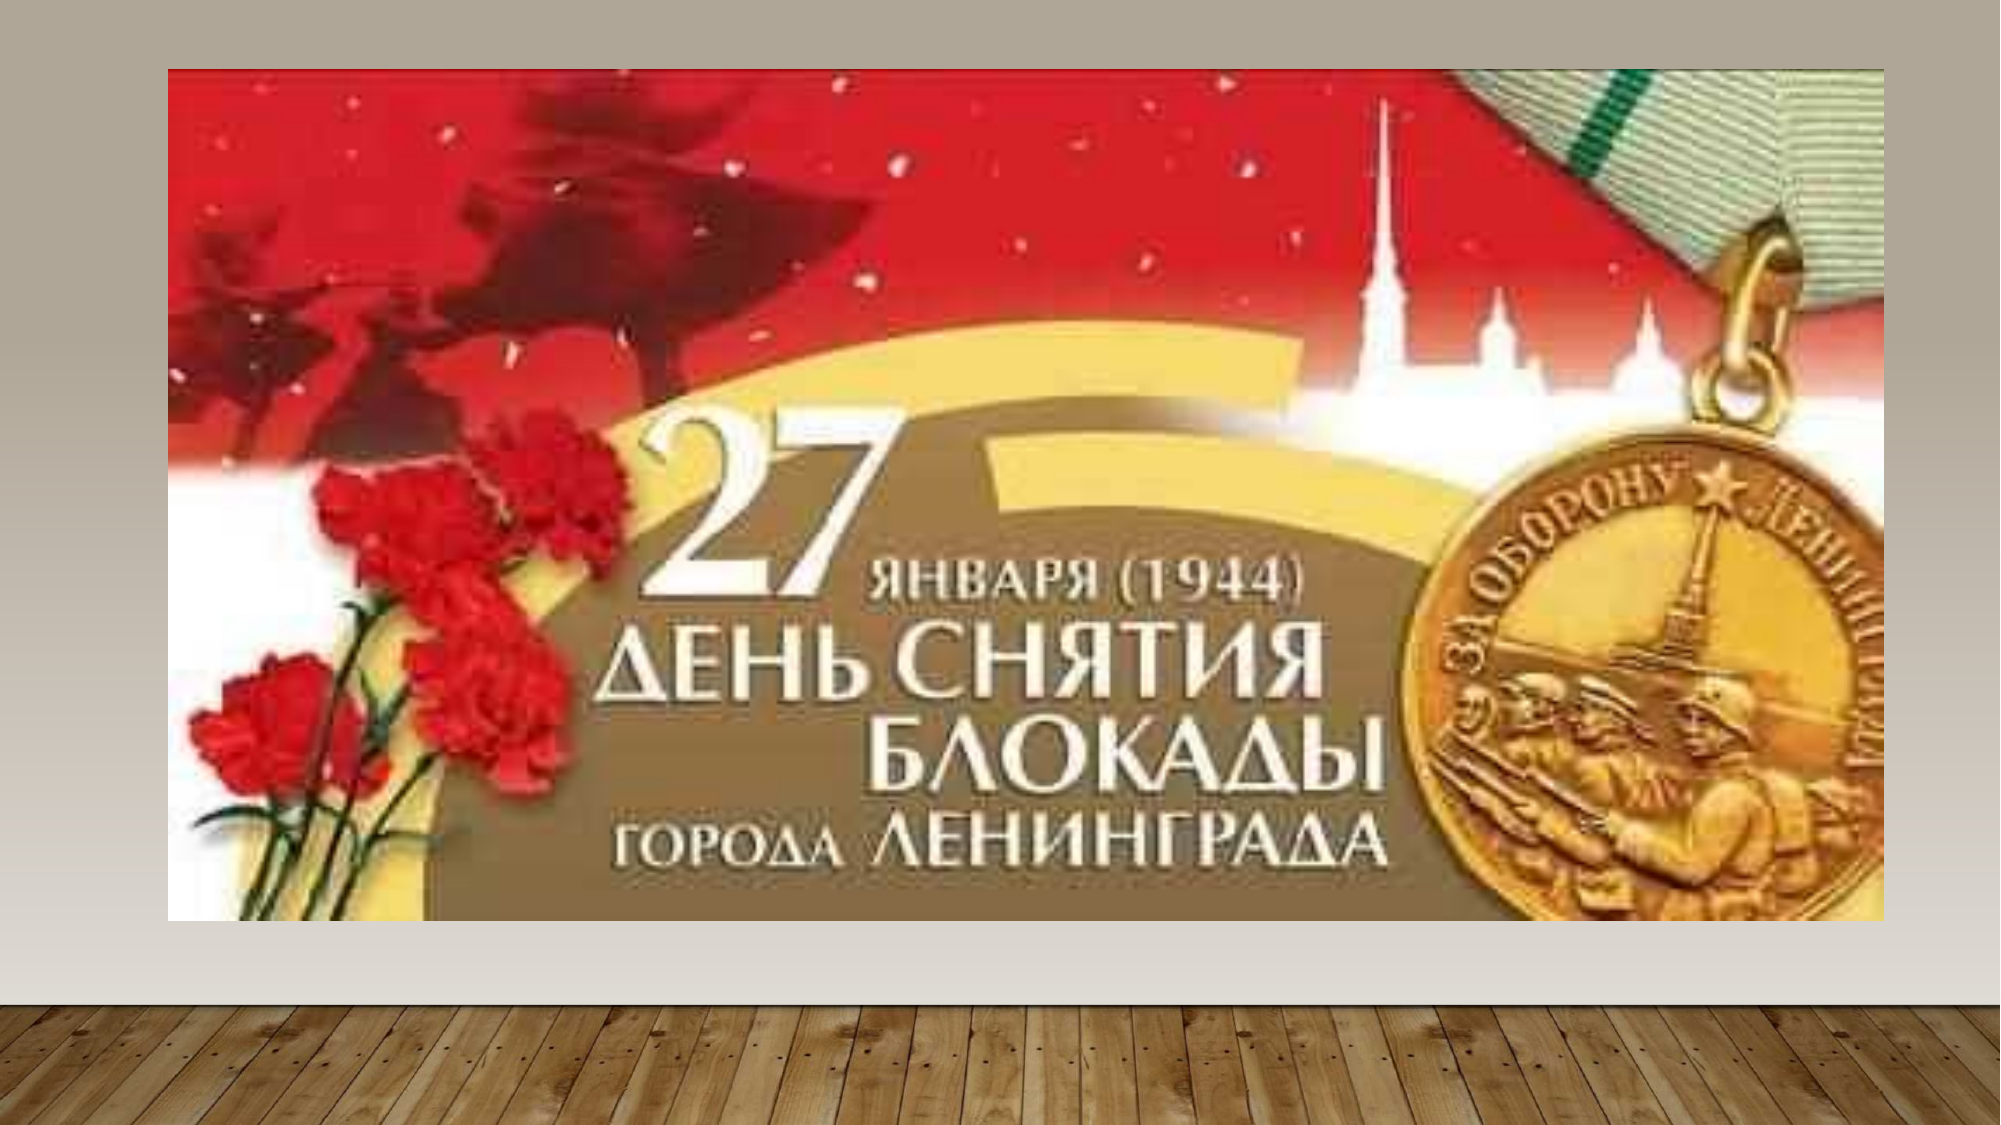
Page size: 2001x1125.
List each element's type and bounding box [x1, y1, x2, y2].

picture [0, 1005, 2000, 1125]
picture [168, 68, 1884, 921]
